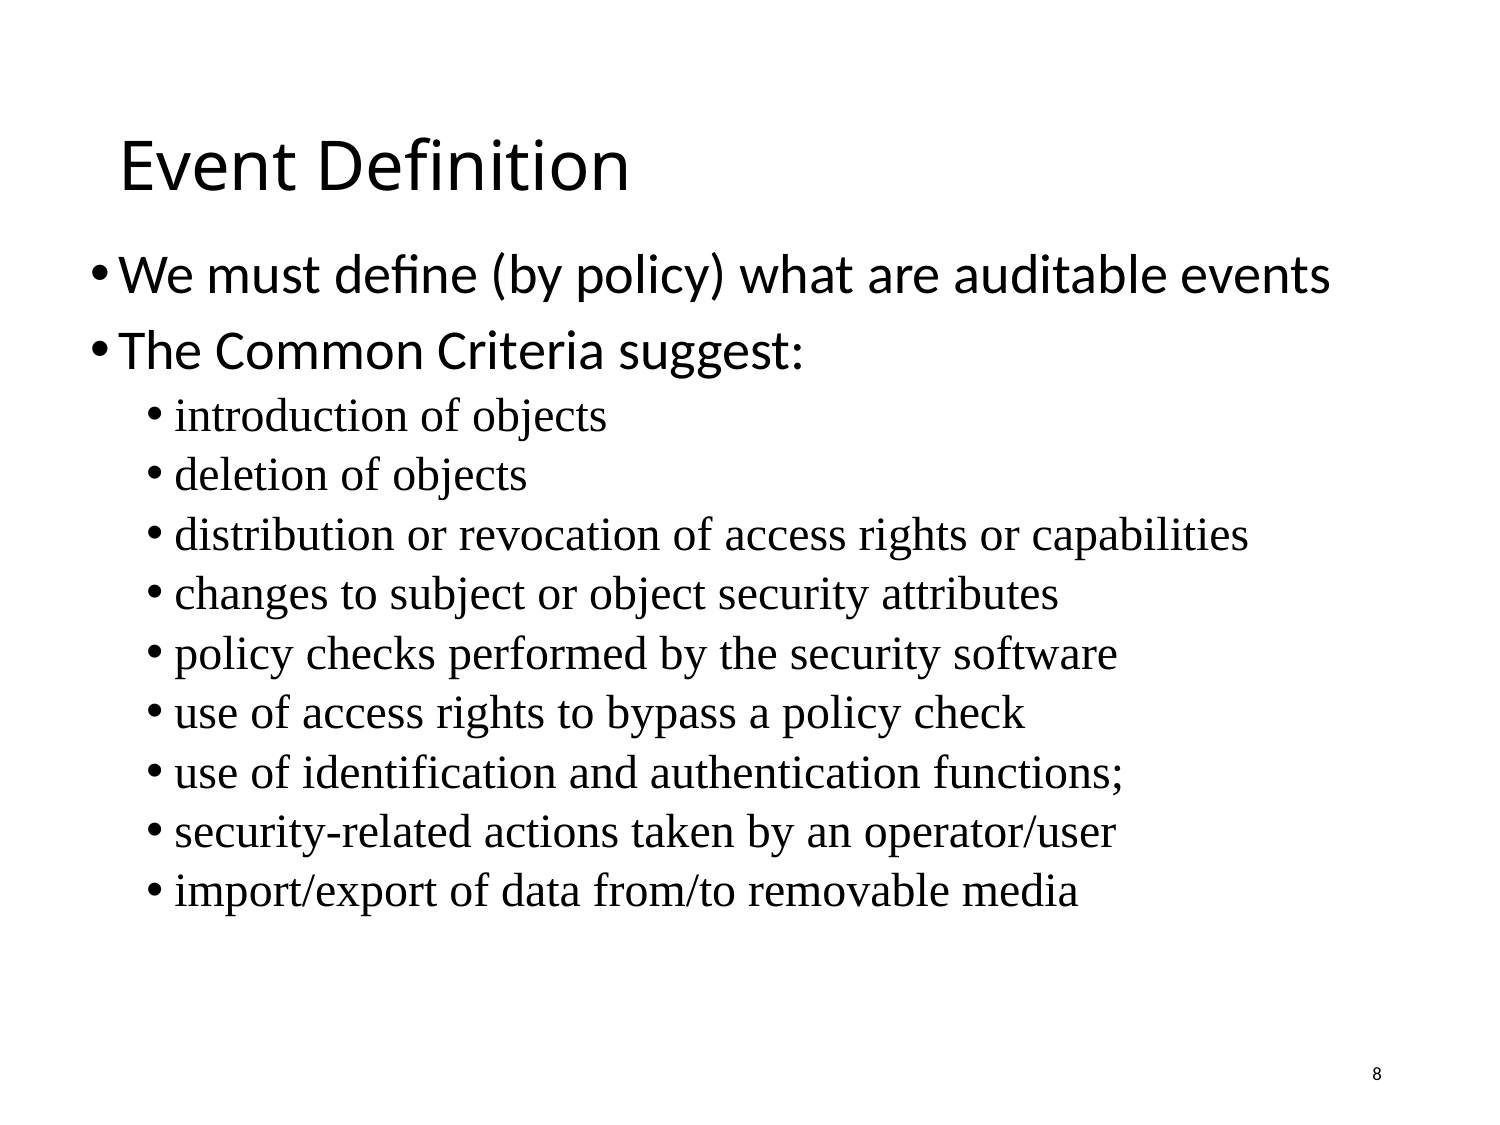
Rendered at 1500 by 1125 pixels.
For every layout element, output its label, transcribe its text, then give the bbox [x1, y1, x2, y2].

slide_number 8 [1059, 1042, 1397, 1103]
list We must define (by policy) what are auditable events The Common Criteria suggest: introduction of objects deletion of objects distribution or revocation of access rights or capabilities changes to subject or object security attributes policy checks performed by the security software use of access rights to bypass a policy check use of identification and authentication functions; security-related actions taken by an operator/user import/export of data from/to removable media [75, 237, 1425, 1038]
title Event Definition [103, 59, 1397, 237]
